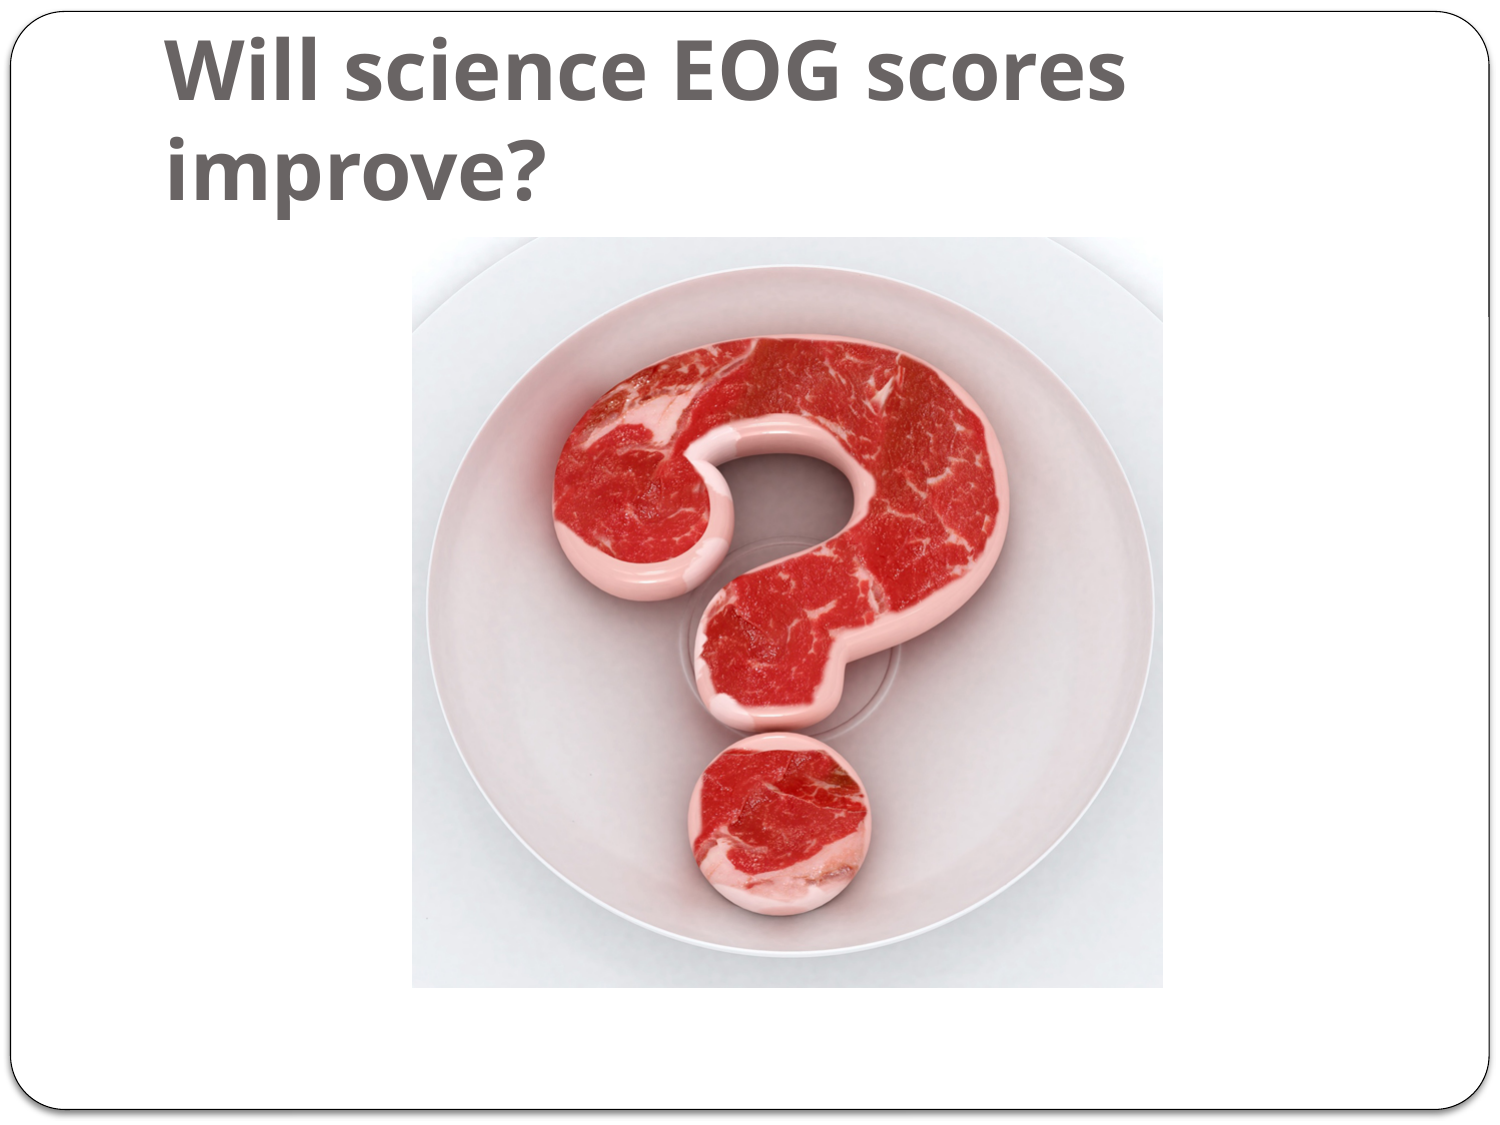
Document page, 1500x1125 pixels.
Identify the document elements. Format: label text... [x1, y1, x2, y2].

title Will science EOG scores improve? [150, 45, 1425, 233]
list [412, 237, 1163, 988]
